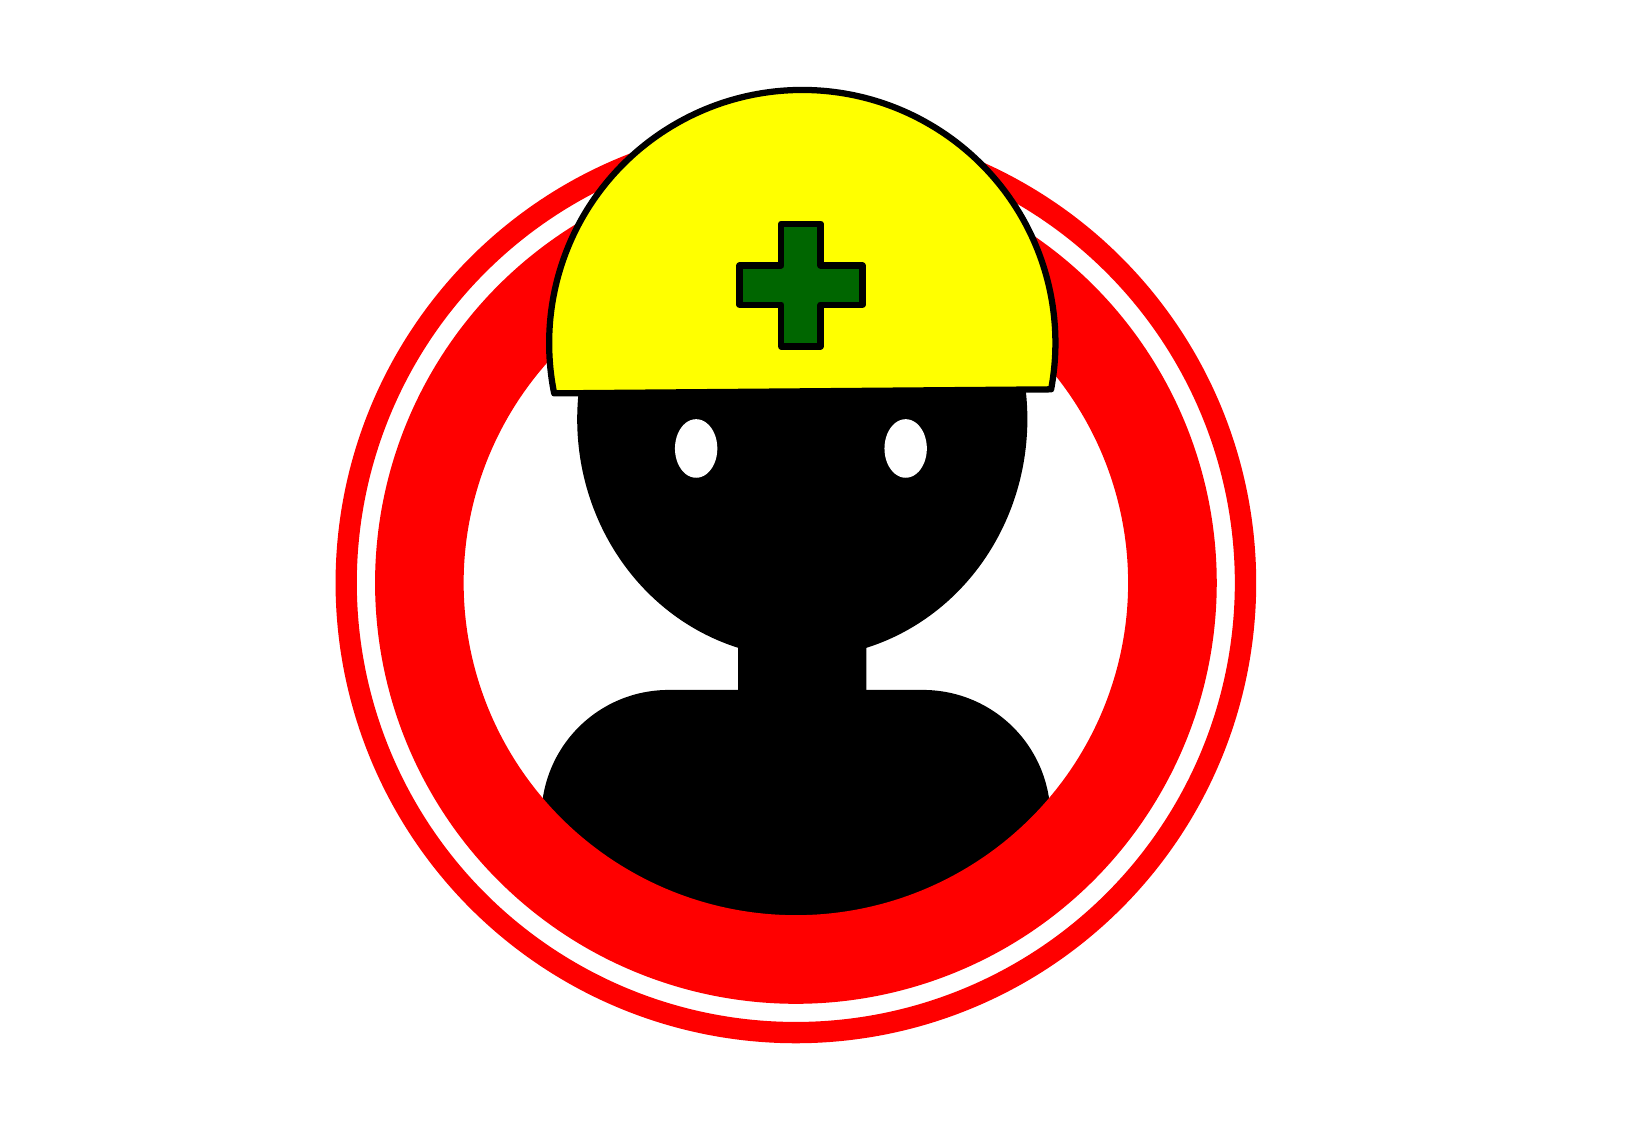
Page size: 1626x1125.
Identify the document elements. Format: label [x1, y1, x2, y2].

text_box [335, 89, 1257, 1044]
